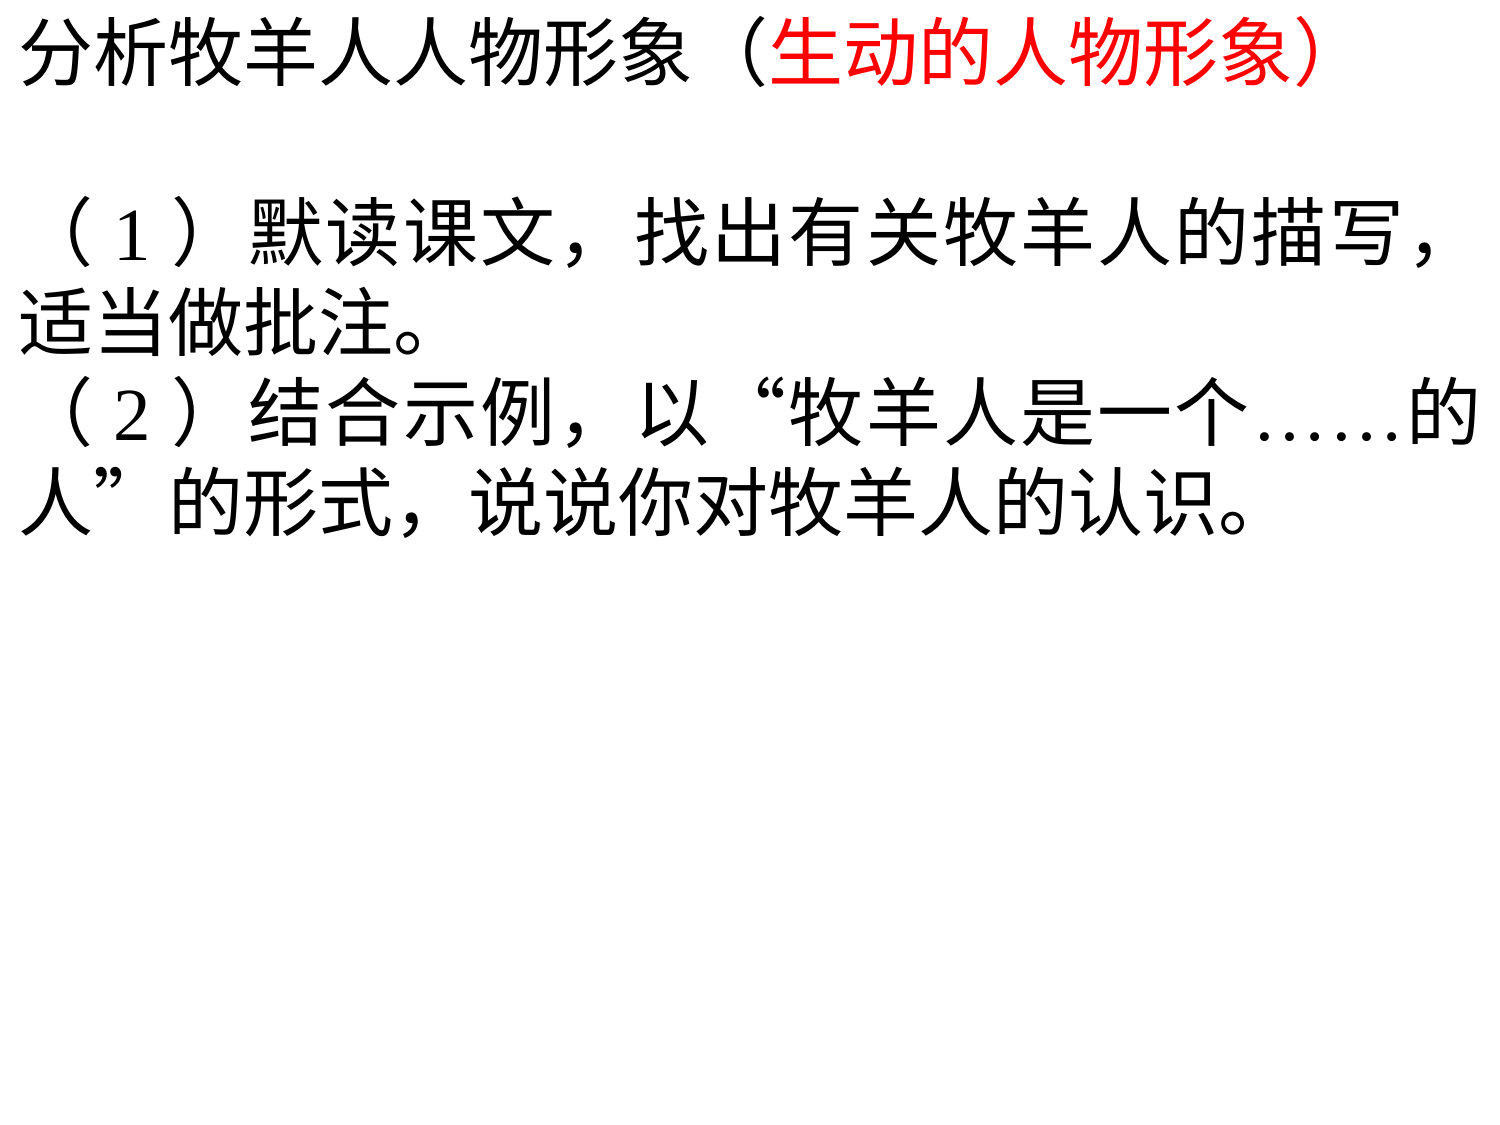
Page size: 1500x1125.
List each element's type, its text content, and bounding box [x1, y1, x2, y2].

text_box 分析牧羊人人物形象（生动的人物形象） （1）默读课文，找出有关牧羊人的描写，适当做批注。 （2）结合示例，以“牧羊人是一个……的人”的形式，说说你对牧羊人的认识。 [3, 0, 1497, 553]
